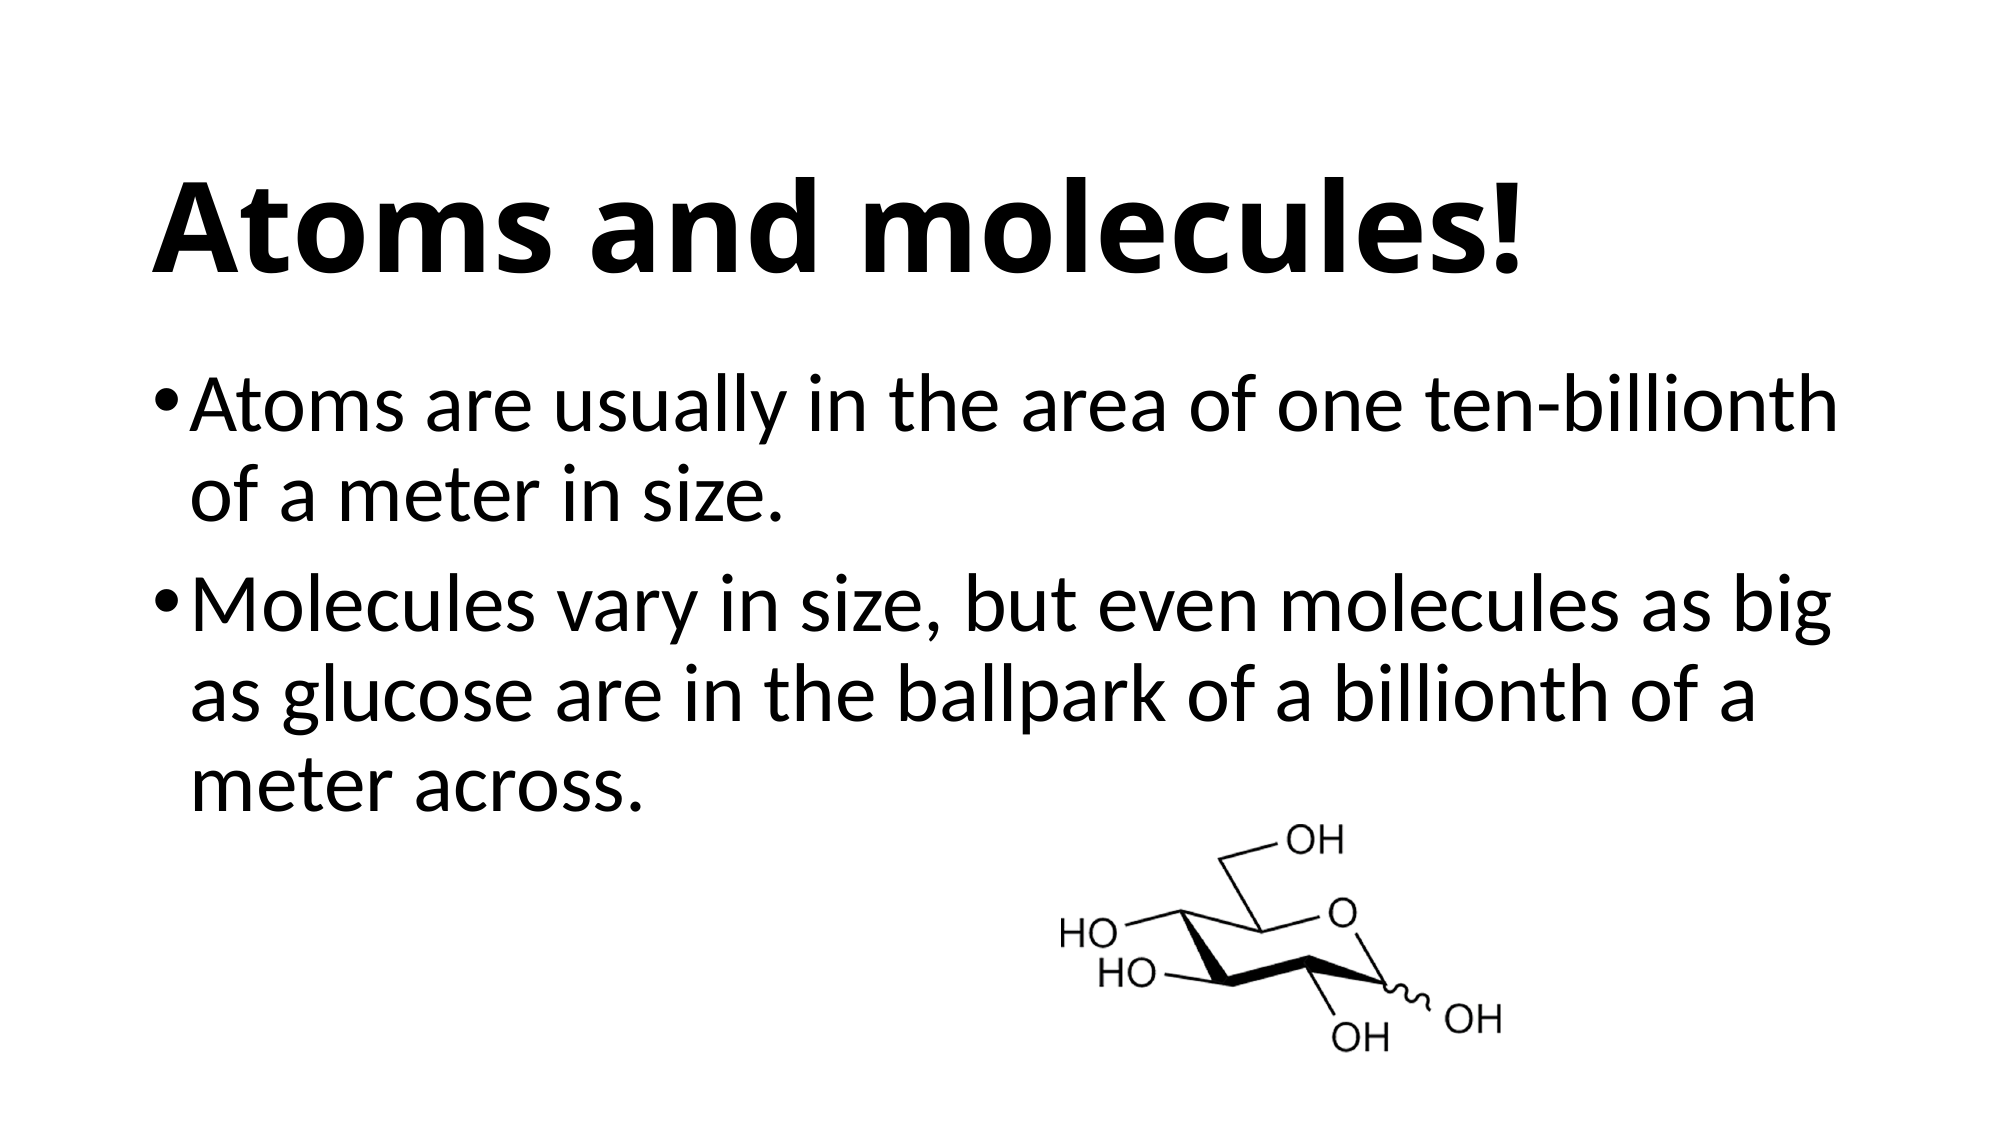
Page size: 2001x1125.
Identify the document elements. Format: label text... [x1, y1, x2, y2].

picture [921, 766, 1667, 1118]
list Atoms are usually in the area of one ten-billionth of a meter in size. Molecules vary in size, but even molecules as big as glucose are in the ballpark of a billionth of a meter across. [137, 351, 1863, 1066]
title Atoms and molecules! [137, 123, 1863, 341]
